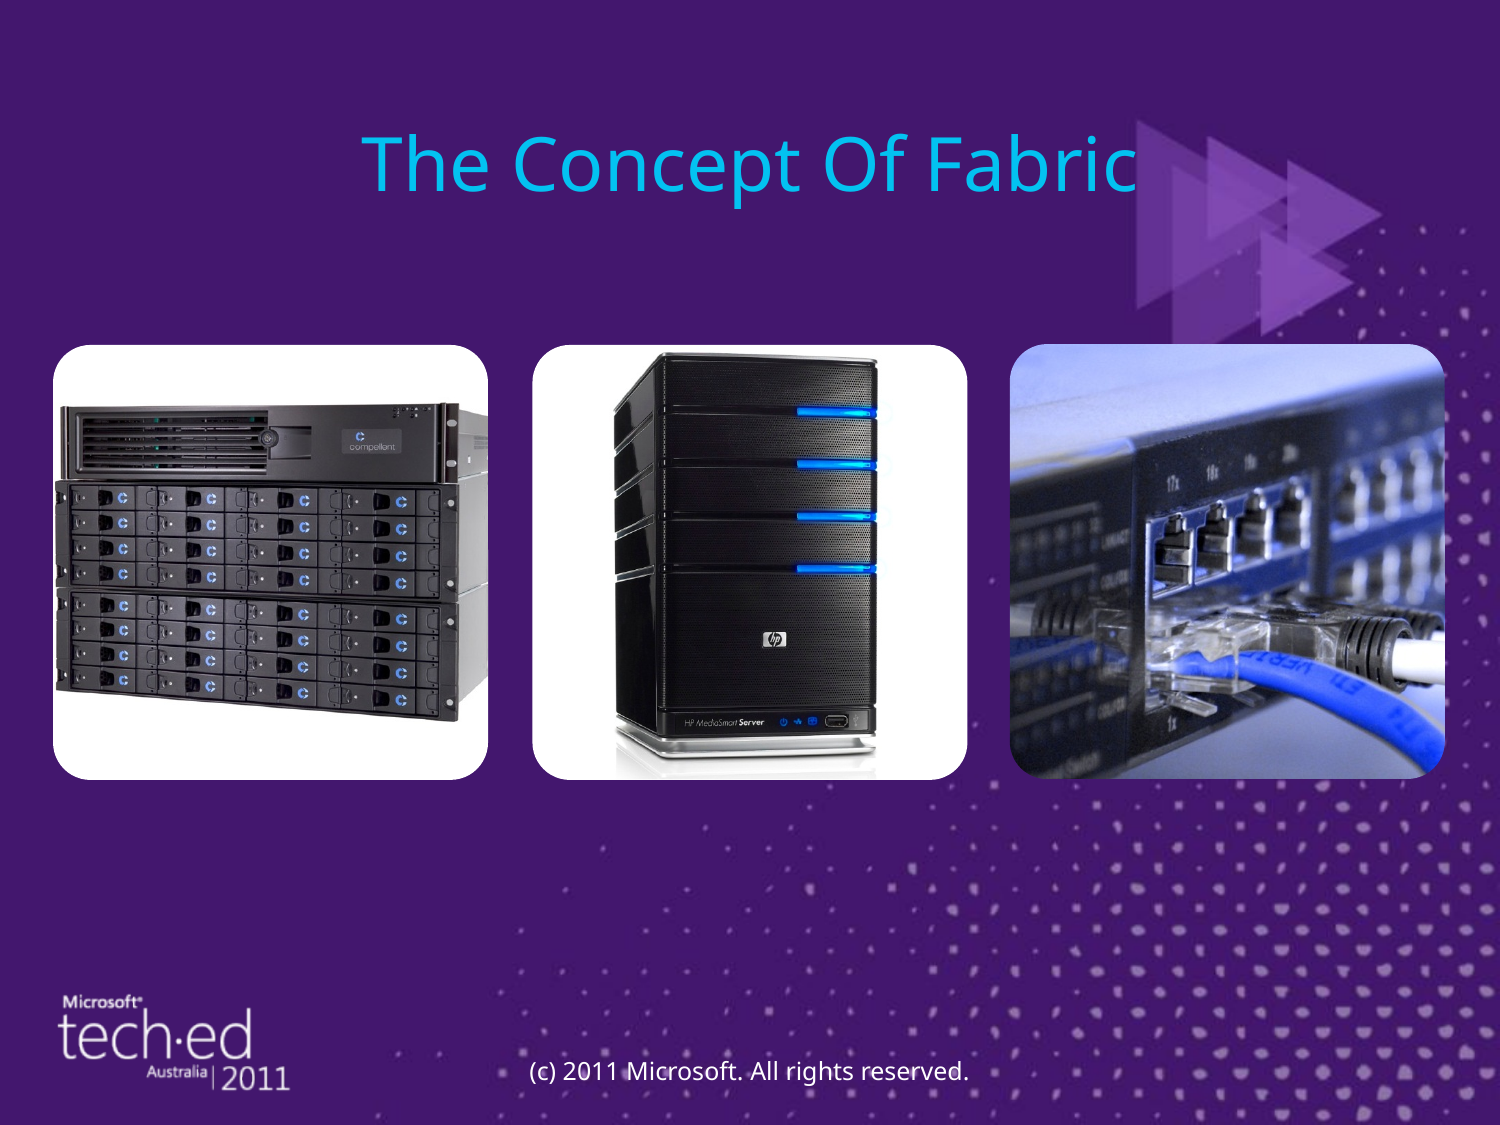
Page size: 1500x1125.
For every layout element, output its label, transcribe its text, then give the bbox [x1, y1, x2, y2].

footer (c) 2011 Microsoft. All rights reserved. [512, 1042, 988, 1103]
title The Concept Of Fabric [75, 67, 1425, 256]
picture [0, 0, 1500, 1125]
